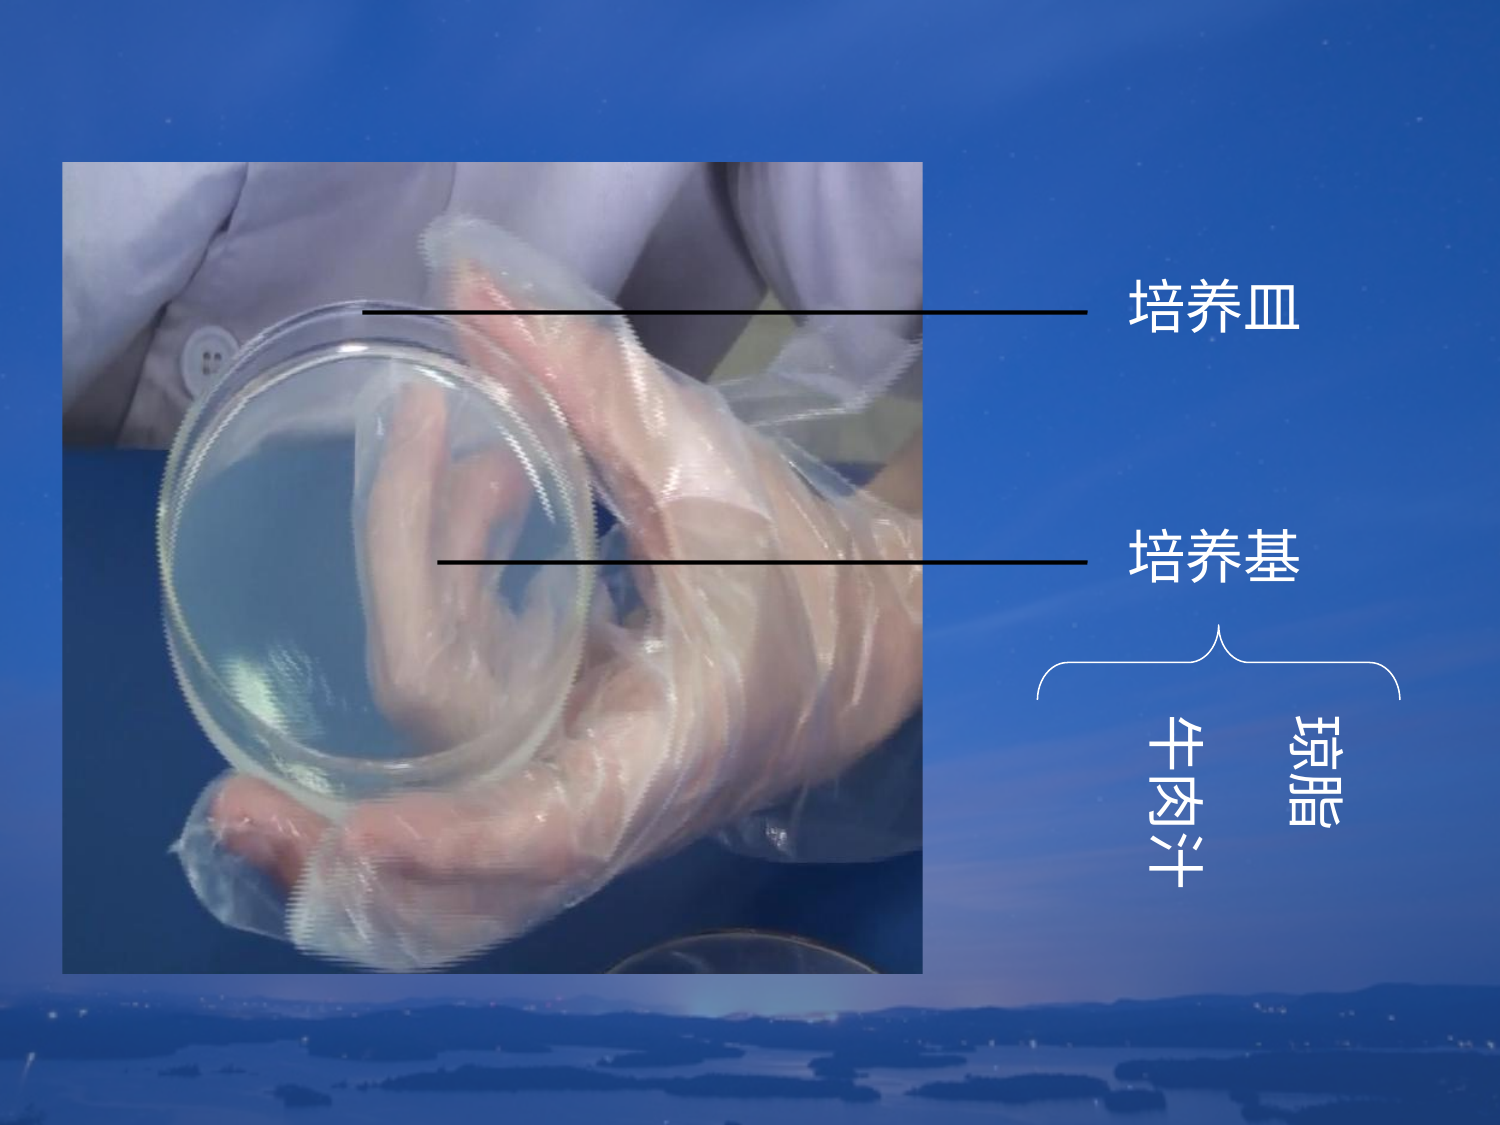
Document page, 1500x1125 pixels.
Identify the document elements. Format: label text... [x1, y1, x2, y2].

text_box 琼脂 牛肉汁 [1050, 699, 1431, 891]
picture [62, 162, 923, 974]
text_box 培养基 [1112, 512, 1318, 598]
text_box 培养皿 [1112, 262, 1318, 348]
text_box [1037, 624, 1400, 700]
